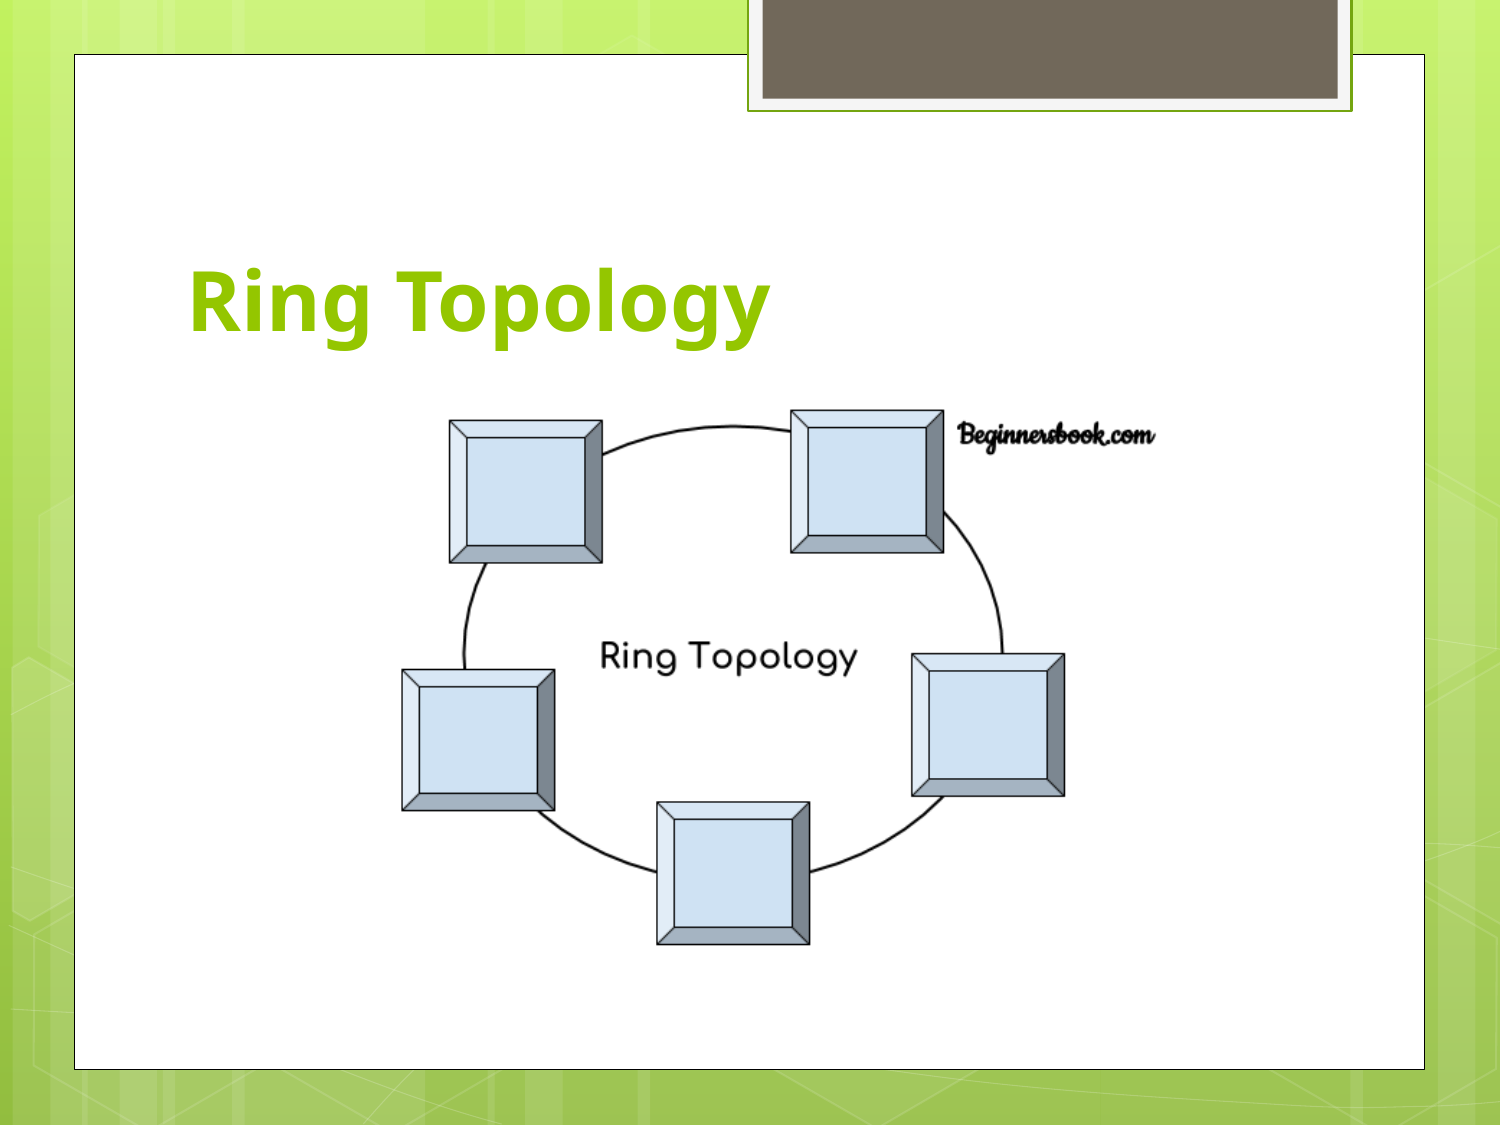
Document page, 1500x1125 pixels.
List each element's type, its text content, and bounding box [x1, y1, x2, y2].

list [295, 380, 1159, 957]
title Ring Topology [171, 168, 1324, 357]
